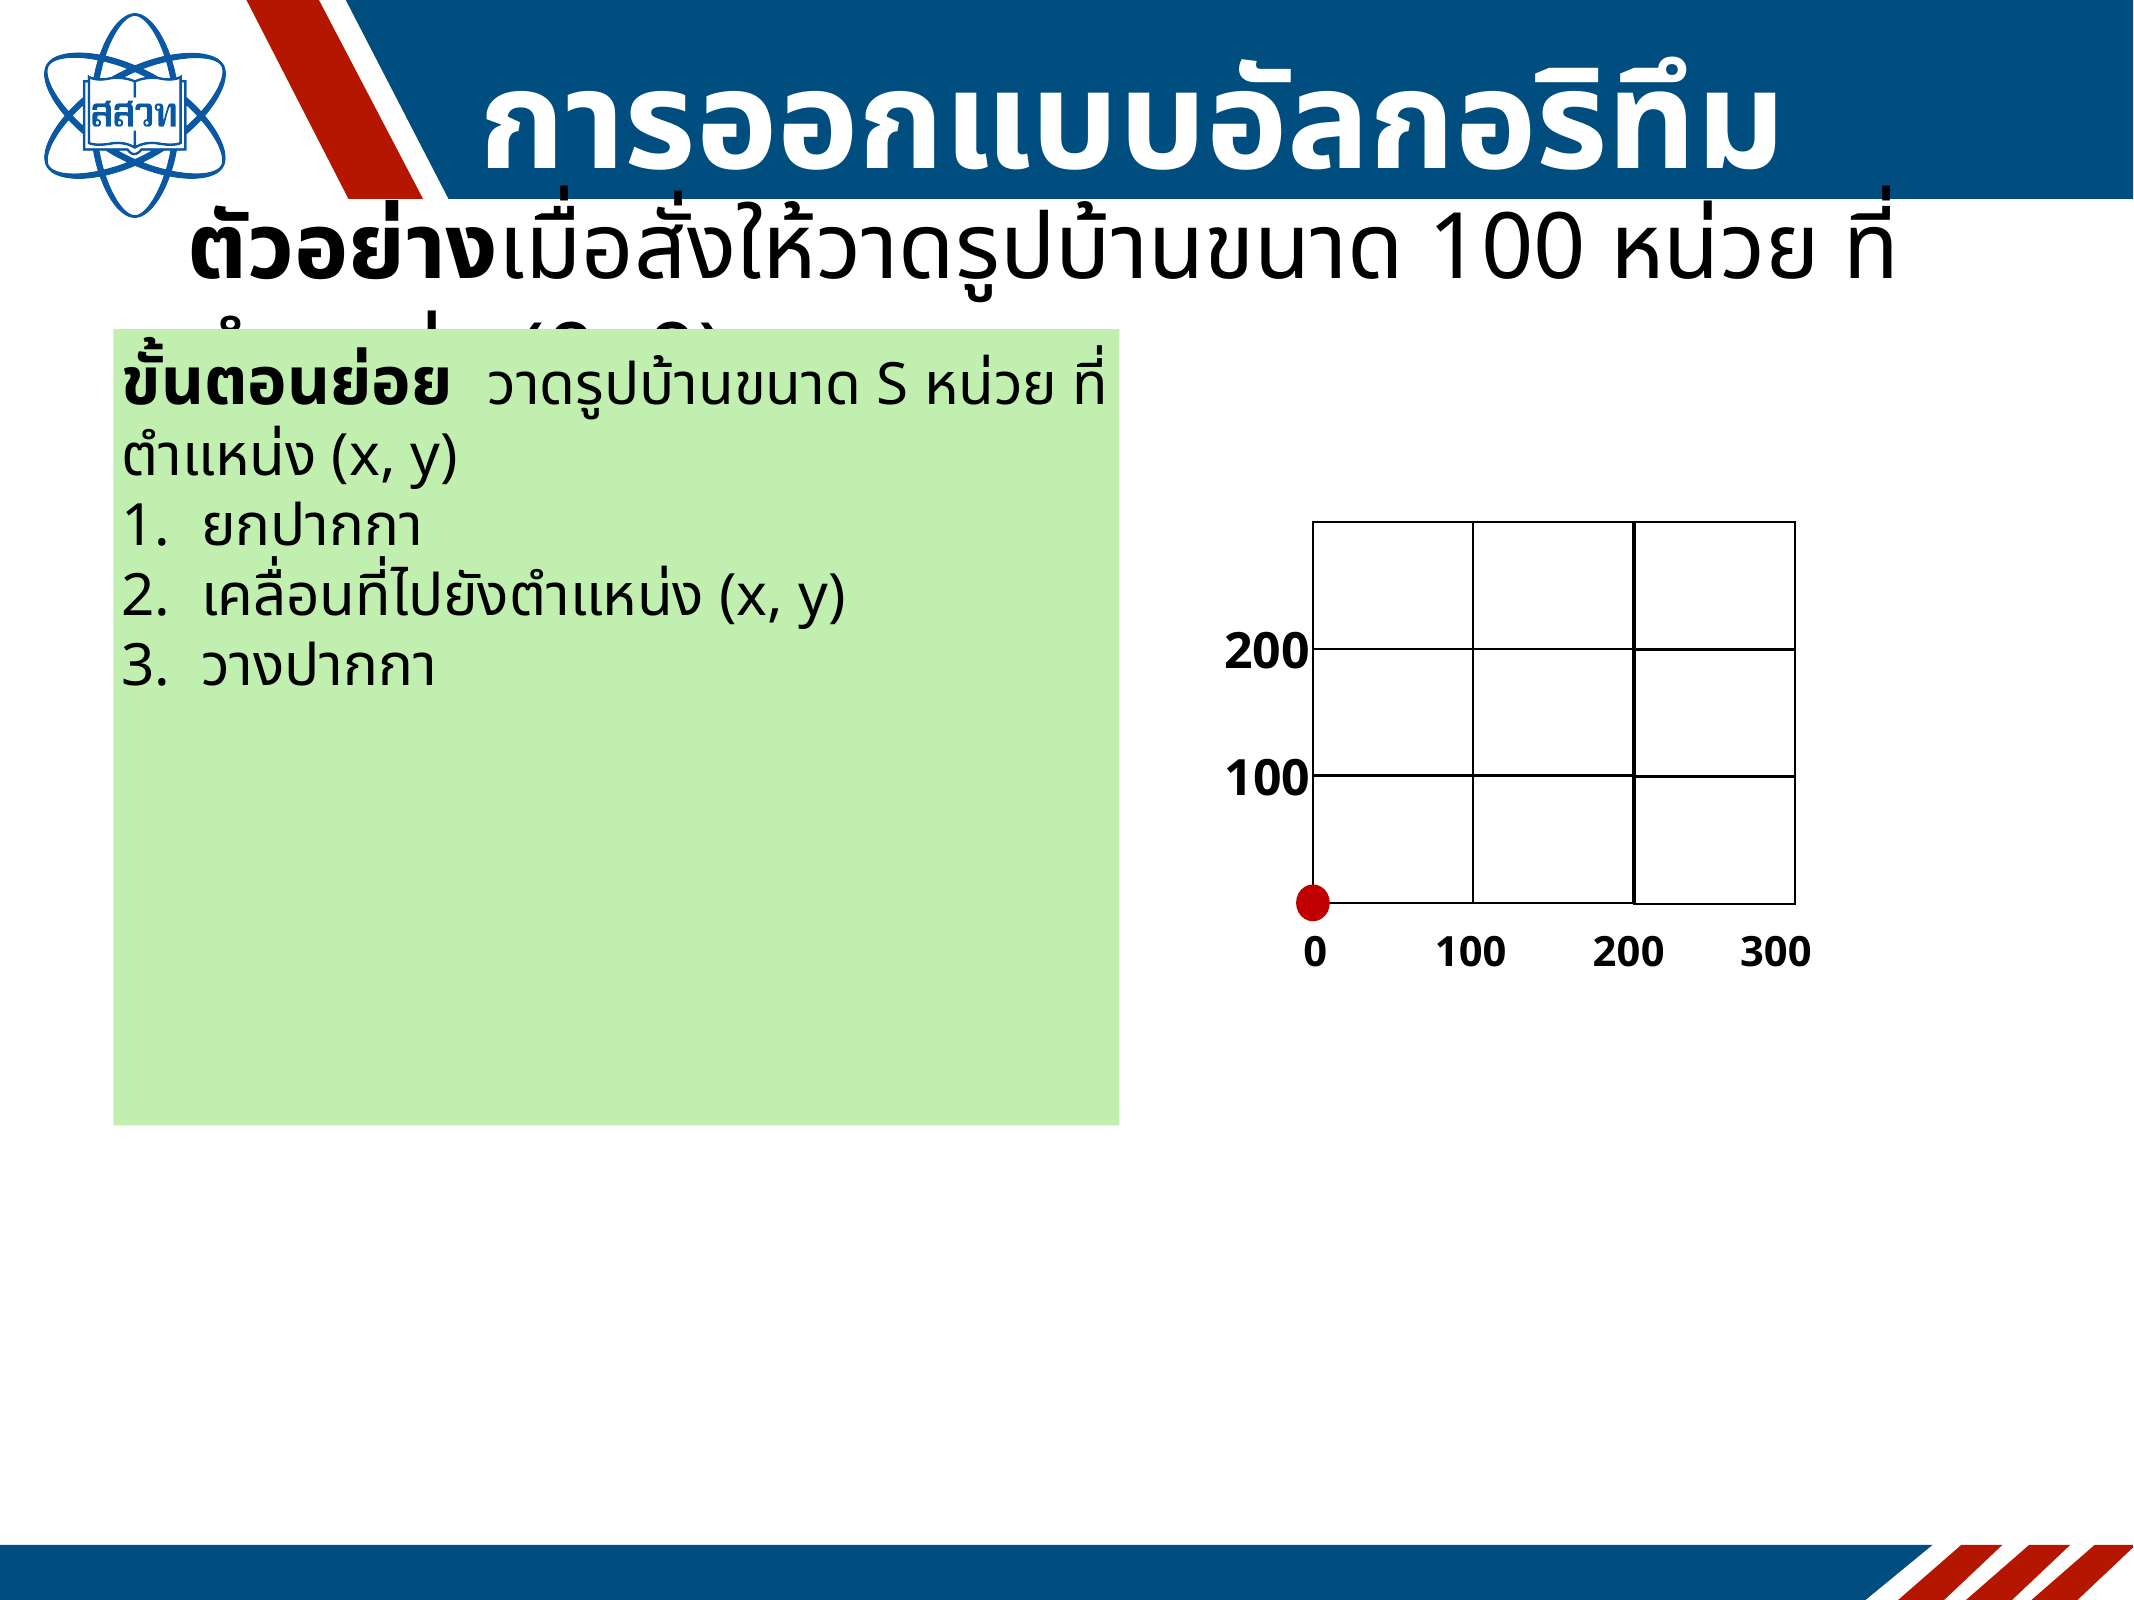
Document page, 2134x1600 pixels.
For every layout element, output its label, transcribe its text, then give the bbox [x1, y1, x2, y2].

text_box [1312, 648, 1473, 775]
text_box [1634, 649, 1795, 776]
text_box [1312, 521, 1473, 648]
picture [43, 13, 226, 219]
text_box 200 [1216, 610, 1319, 688]
text_box 100 [1216, 737, 1319, 814]
text_box [1473, 648, 1634, 775]
text_box [1473, 775, 1634, 903]
text_box [1634, 521, 1795, 649]
text_box [1296, 884, 1330, 922]
text_box 0 100 200 300 [1284, 916, 1919, 983]
text_box [1312, 775, 1473, 903]
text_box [241, 0, 2134, 200]
text_box [1473, 521, 1634, 648]
text_box ขั้นตอนย่อย วาดรูปบ้านขนาด S หน่วย ที่ตำแหน่ง (x, y) 1. ยกปากกา 2. เคลื่อนที่ไปยังตำแหน่ง (x, y) 3. วางปากกา [113, 329, 1120, 1126]
text_box [1634, 776, 1795, 904]
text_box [0, 1544, 2134, 1600]
text_box ตัวอย่างเมื่อสั่งให้วาดรูปบ้านขนาด 100 หน่วย ที่ตำแหน่ง (0, 0) [179, 178, 2060, 415]
